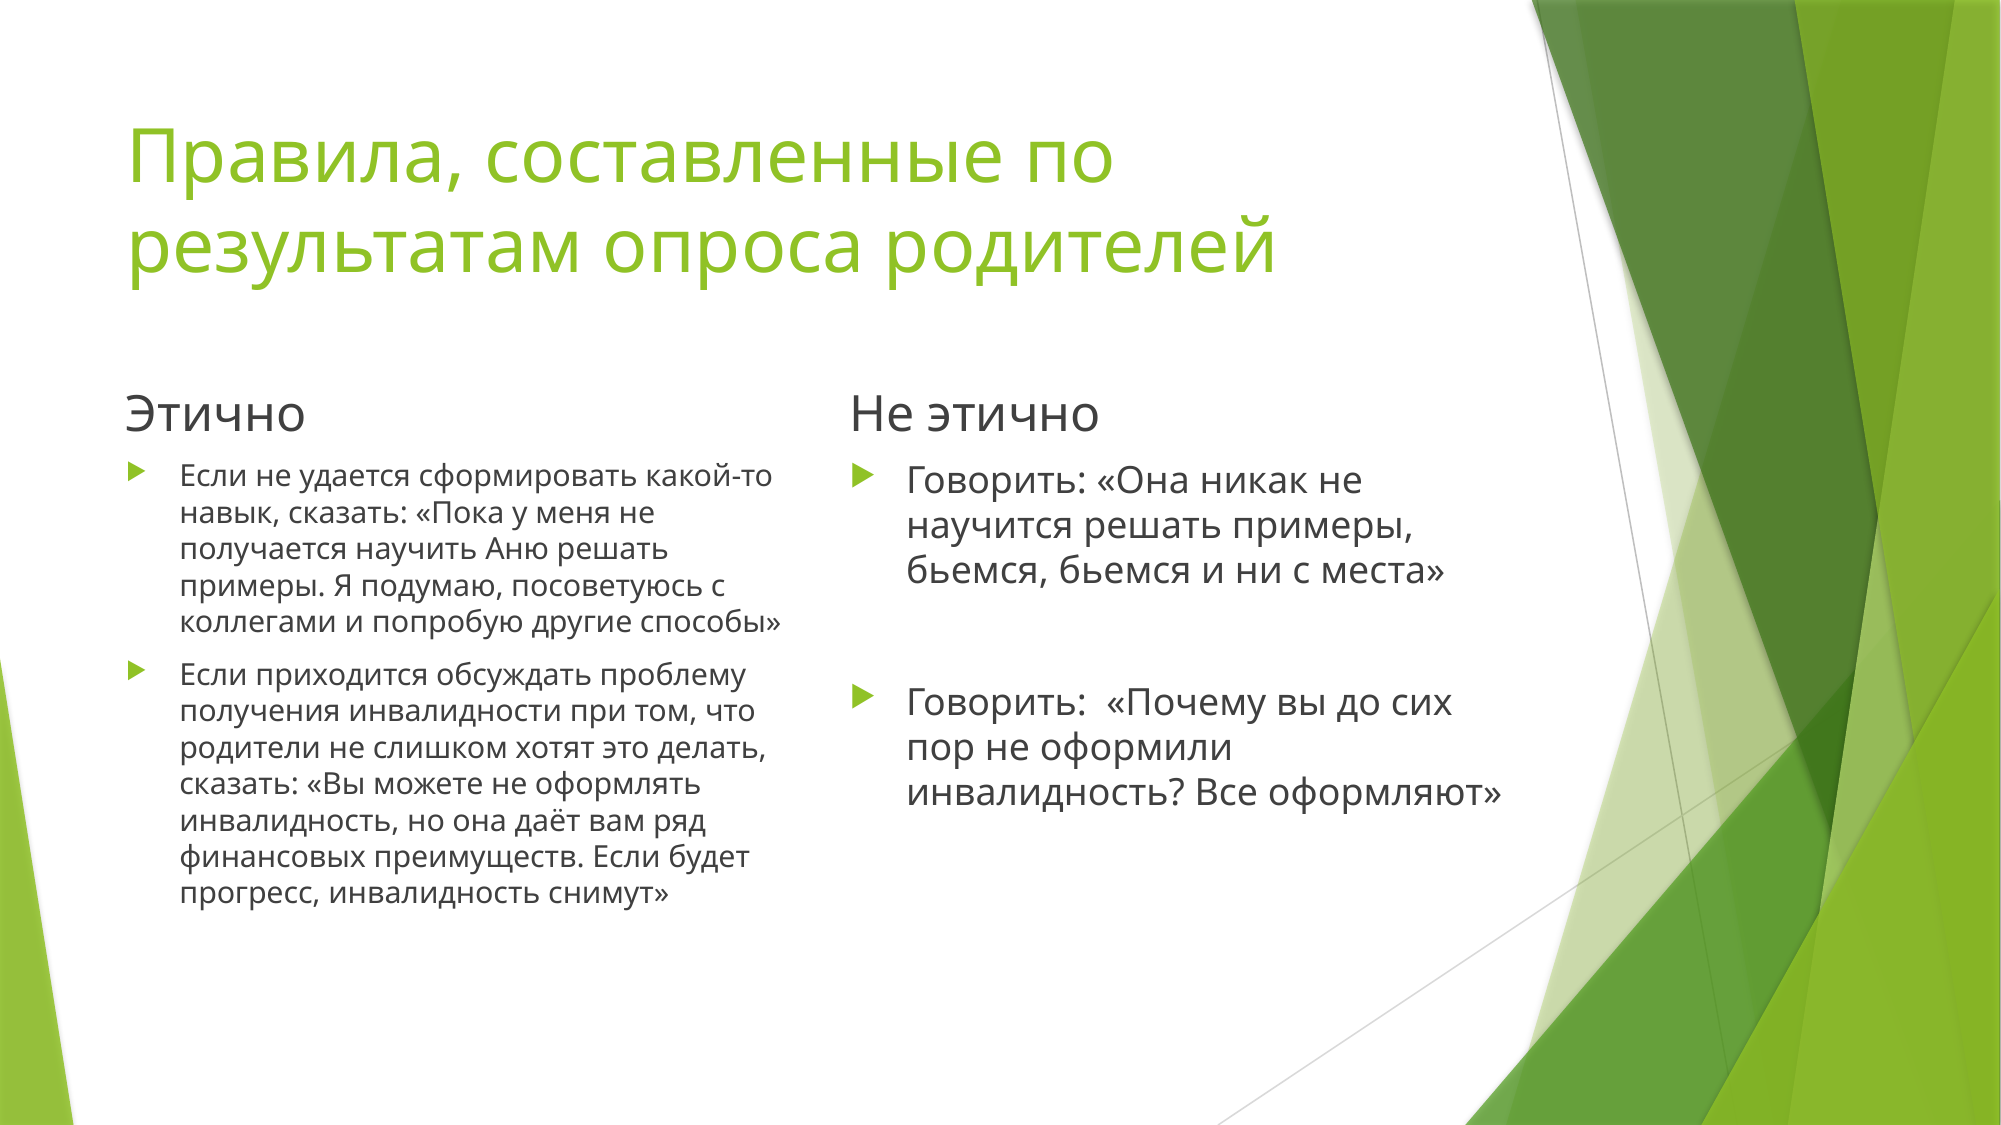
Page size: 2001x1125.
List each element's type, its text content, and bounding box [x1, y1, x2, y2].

list Не этично [834, 354, 1522, 448]
list Если не удается сформировать какой-то навык, сказать: «Пока у меня не получается научить Аню решать примеры. Я подумаю, посоветуюсь с коллегами и попробую другие способы» Если приходится обсуждать проблему получения инвалидности при том, что родители не слишком хотят это делать, сказать: «Вы можете не оформлять инвалидность, но она даёт вам ряд финансовых преимуществ. Если будет прогресс, инвалидность снимут» [110, 448, 798, 991]
list Говорить: «Она никак не научится решать примеры, бьемся, бьемся и ни с места» Говорить: «Почему вы до сих пор не оформили инвалидность? Все оформляют» [834, 448, 1522, 991]
list Этично [110, 354, 798, 448]
title Правила, составленные по результатам опроса родителей [111, 99, 1522, 317]
